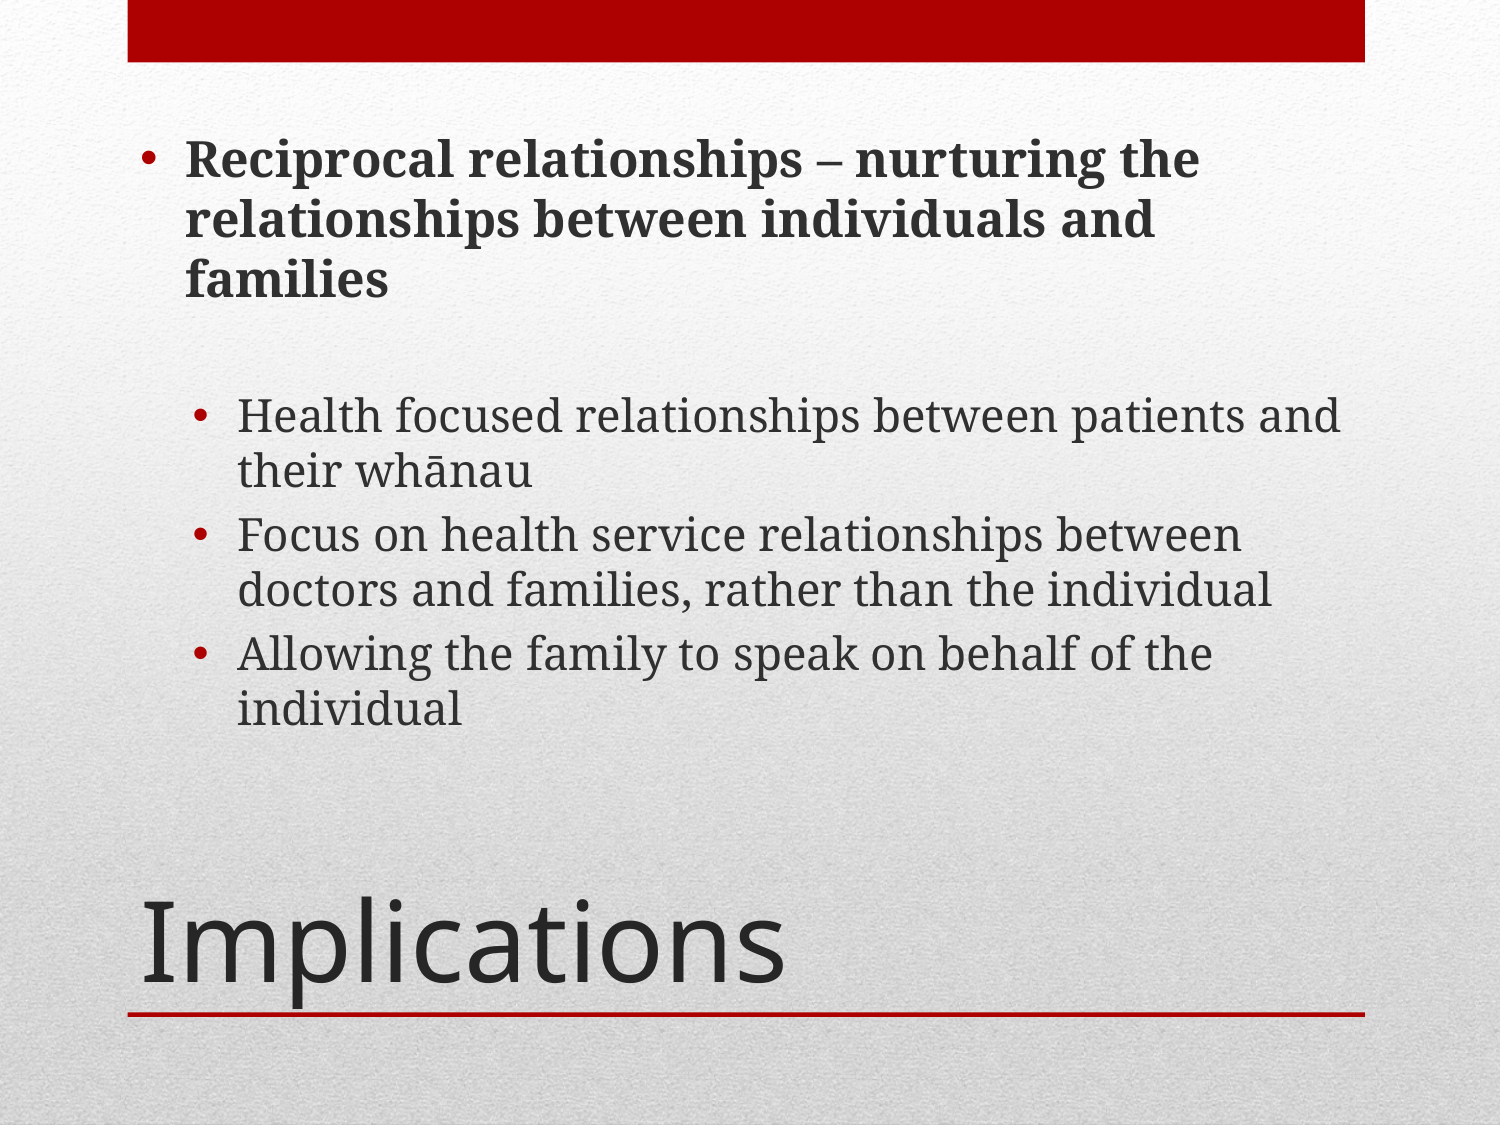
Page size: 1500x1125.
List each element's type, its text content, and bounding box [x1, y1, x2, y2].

list Reciprocal relationships – nurturing the relationships between individuals and families Health focused relationships between patients and their whānau Focus on health service relationships between doctors and families, rather than the individual Allowing the family to speak on behalf of the individual [125, 112, 1363, 750]
title Implications [125, 750, 1238, 1013]
